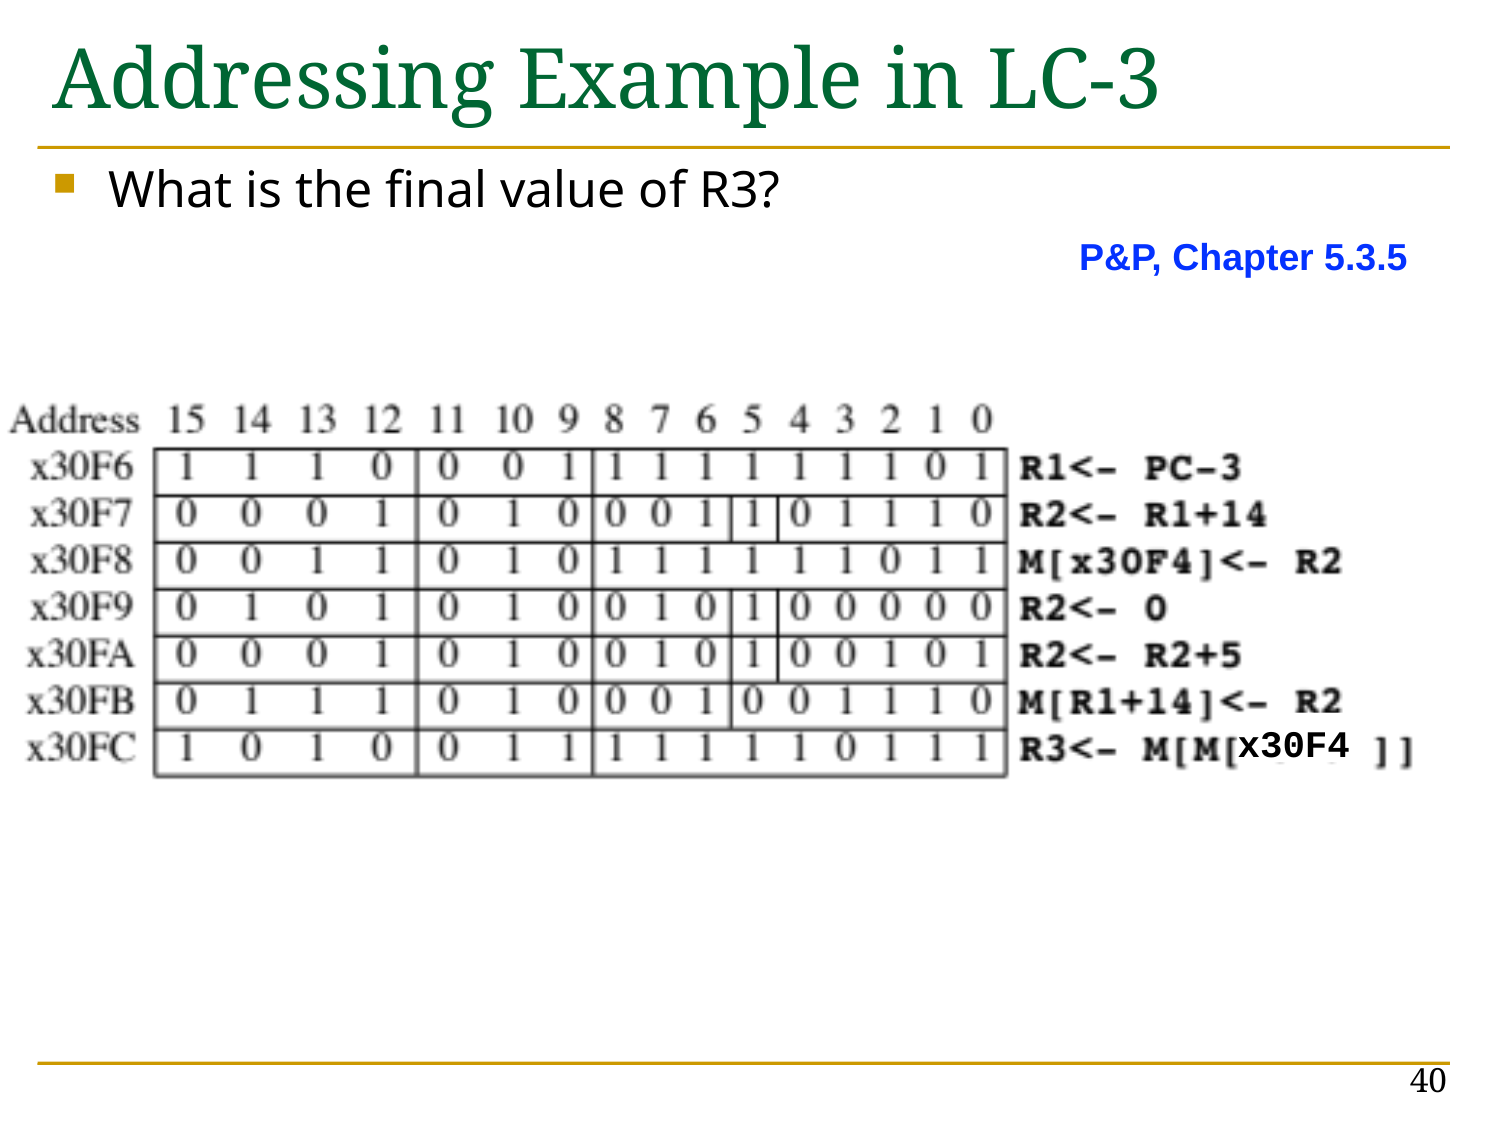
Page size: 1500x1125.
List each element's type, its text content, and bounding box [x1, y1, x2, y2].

list What is the final value of R3? [37, 149, 1450, 1063]
text_box P&P, Chapter 5.3.5 [1064, 225, 1423, 285]
slide_number 40 [1111, 1036, 1462, 1112]
title Addressing Example in LC-3 [37, 0, 1450, 149]
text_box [0, 386, 1425, 788]
